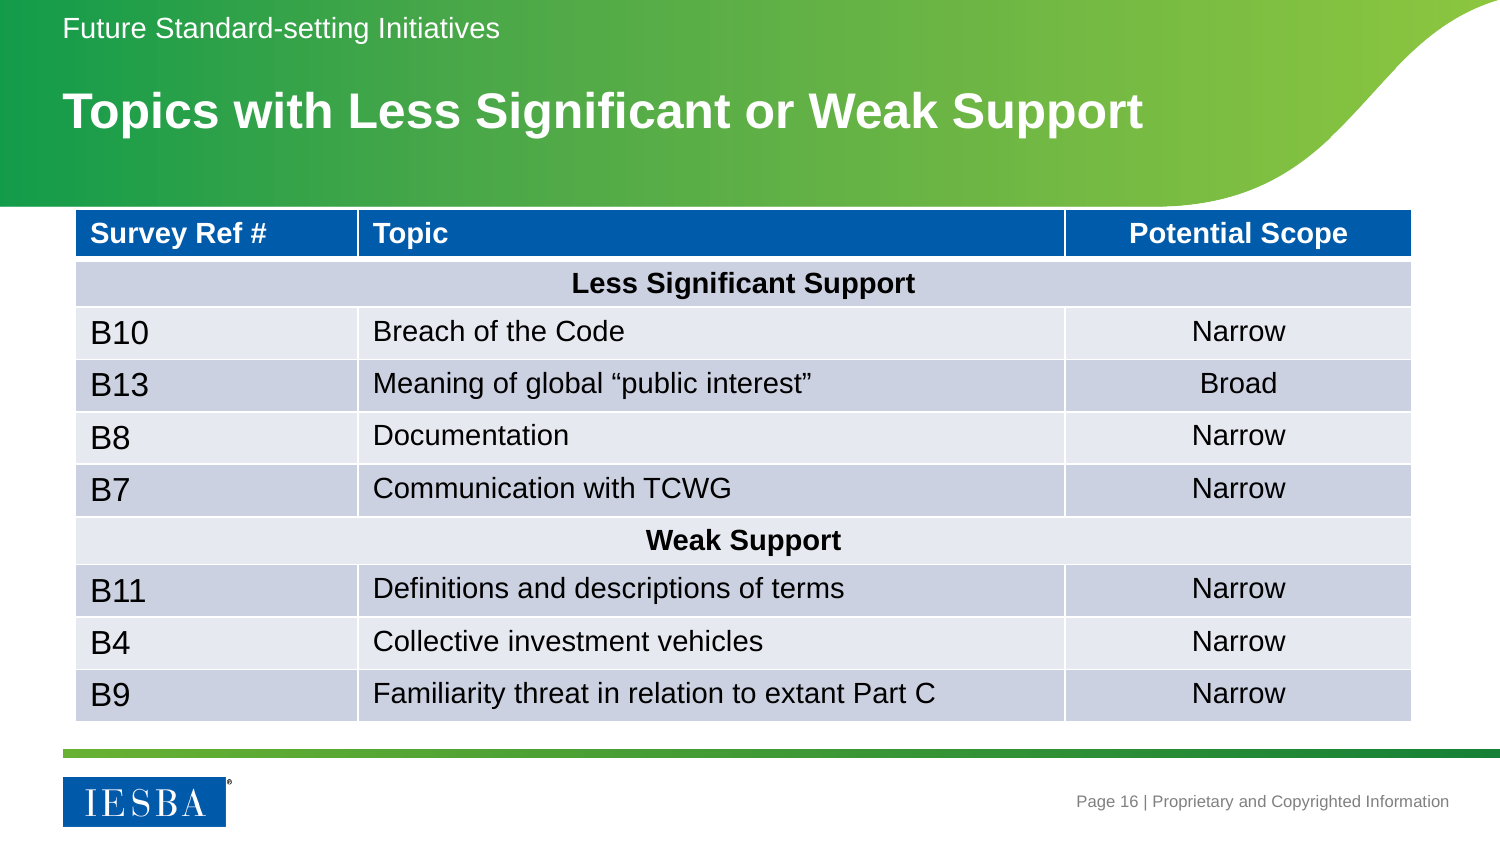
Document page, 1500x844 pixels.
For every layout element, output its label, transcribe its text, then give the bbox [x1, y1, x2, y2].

table_cell Narrow [1066, 465, 1411, 516]
table_cell B9 [76, 670, 357, 721]
table_cell Narrow [1066, 565, 1411, 616]
table_cell Collective investment vehicles [359, 618, 1064, 669]
table_cell Definitions and descriptions of terms [359, 565, 1064, 616]
table_cell Communication with TCWG [359, 465, 1064, 516]
table_cell Weak Support [76, 518, 1411, 564]
table_cell Narrow [1066, 308, 1411, 359]
table_cell Broad [1066, 360, 1411, 411]
table_cell B13 [76, 360, 357, 411]
table_cell Narrow [1066, 618, 1411, 669]
table_cell Documentation [359, 413, 1064, 463]
table_cell B8 [76, 413, 357, 463]
table_cell Less Significant Support [76, 262, 1411, 306]
title Topics with Less Significant or Weak Support [62, 75, 1300, 142]
table_header Topic [359, 210, 1064, 256]
table_cell B11 [76, 565, 357, 616]
picture [0, 0, 1500, 207]
table_cell Familiarity threat in relation to extant Part C [359, 670, 1064, 721]
table_cell Narrow [1066, 670, 1411, 721]
table_cell B7 [76, 465, 357, 516]
table_cell Breach of the Code [359, 308, 1064, 359]
table_cell Meaning of global “public interest” [359, 360, 1064, 411]
table_cell Narrow [1066, 413, 1411, 463]
table_header Survey Ref # [76, 210, 357, 256]
table_cell B10 [76, 308, 357, 359]
table_cell B4 [76, 618, 357, 669]
picture [63, 777, 232, 827]
subtitle Future Standard-setting Initiatives [62, 9, 925, 60]
table_header Potential Scope [1066, 210, 1411, 256]
